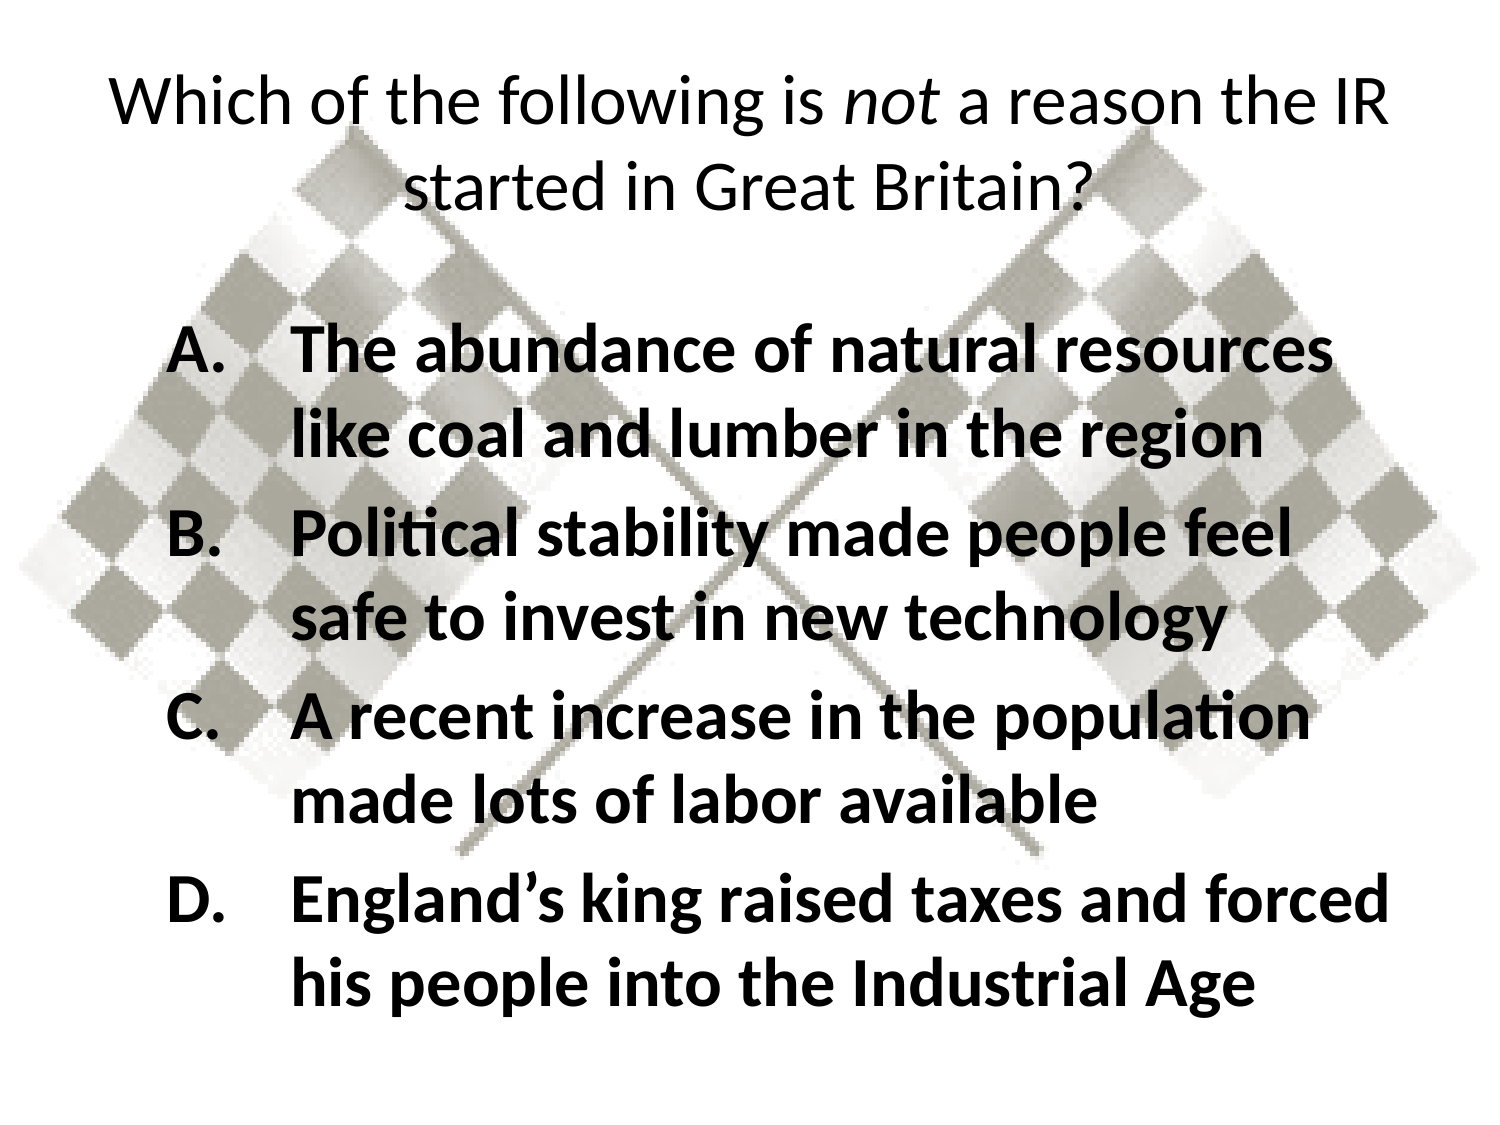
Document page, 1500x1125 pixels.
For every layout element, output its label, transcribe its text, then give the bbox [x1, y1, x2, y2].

picture [0, 112, 1500, 876]
title Which of the following is not a reason the IR started in Great Britain? [0, 45, 1500, 111]
list The abundance of natural resources like coal and lumber in the region Political stability made people feel safe to invest in new technology A recent increase in the population made lots of labor available England’s king raised taxes and forced his people into the Industrial Age [75, 884, 1425, 1038]
